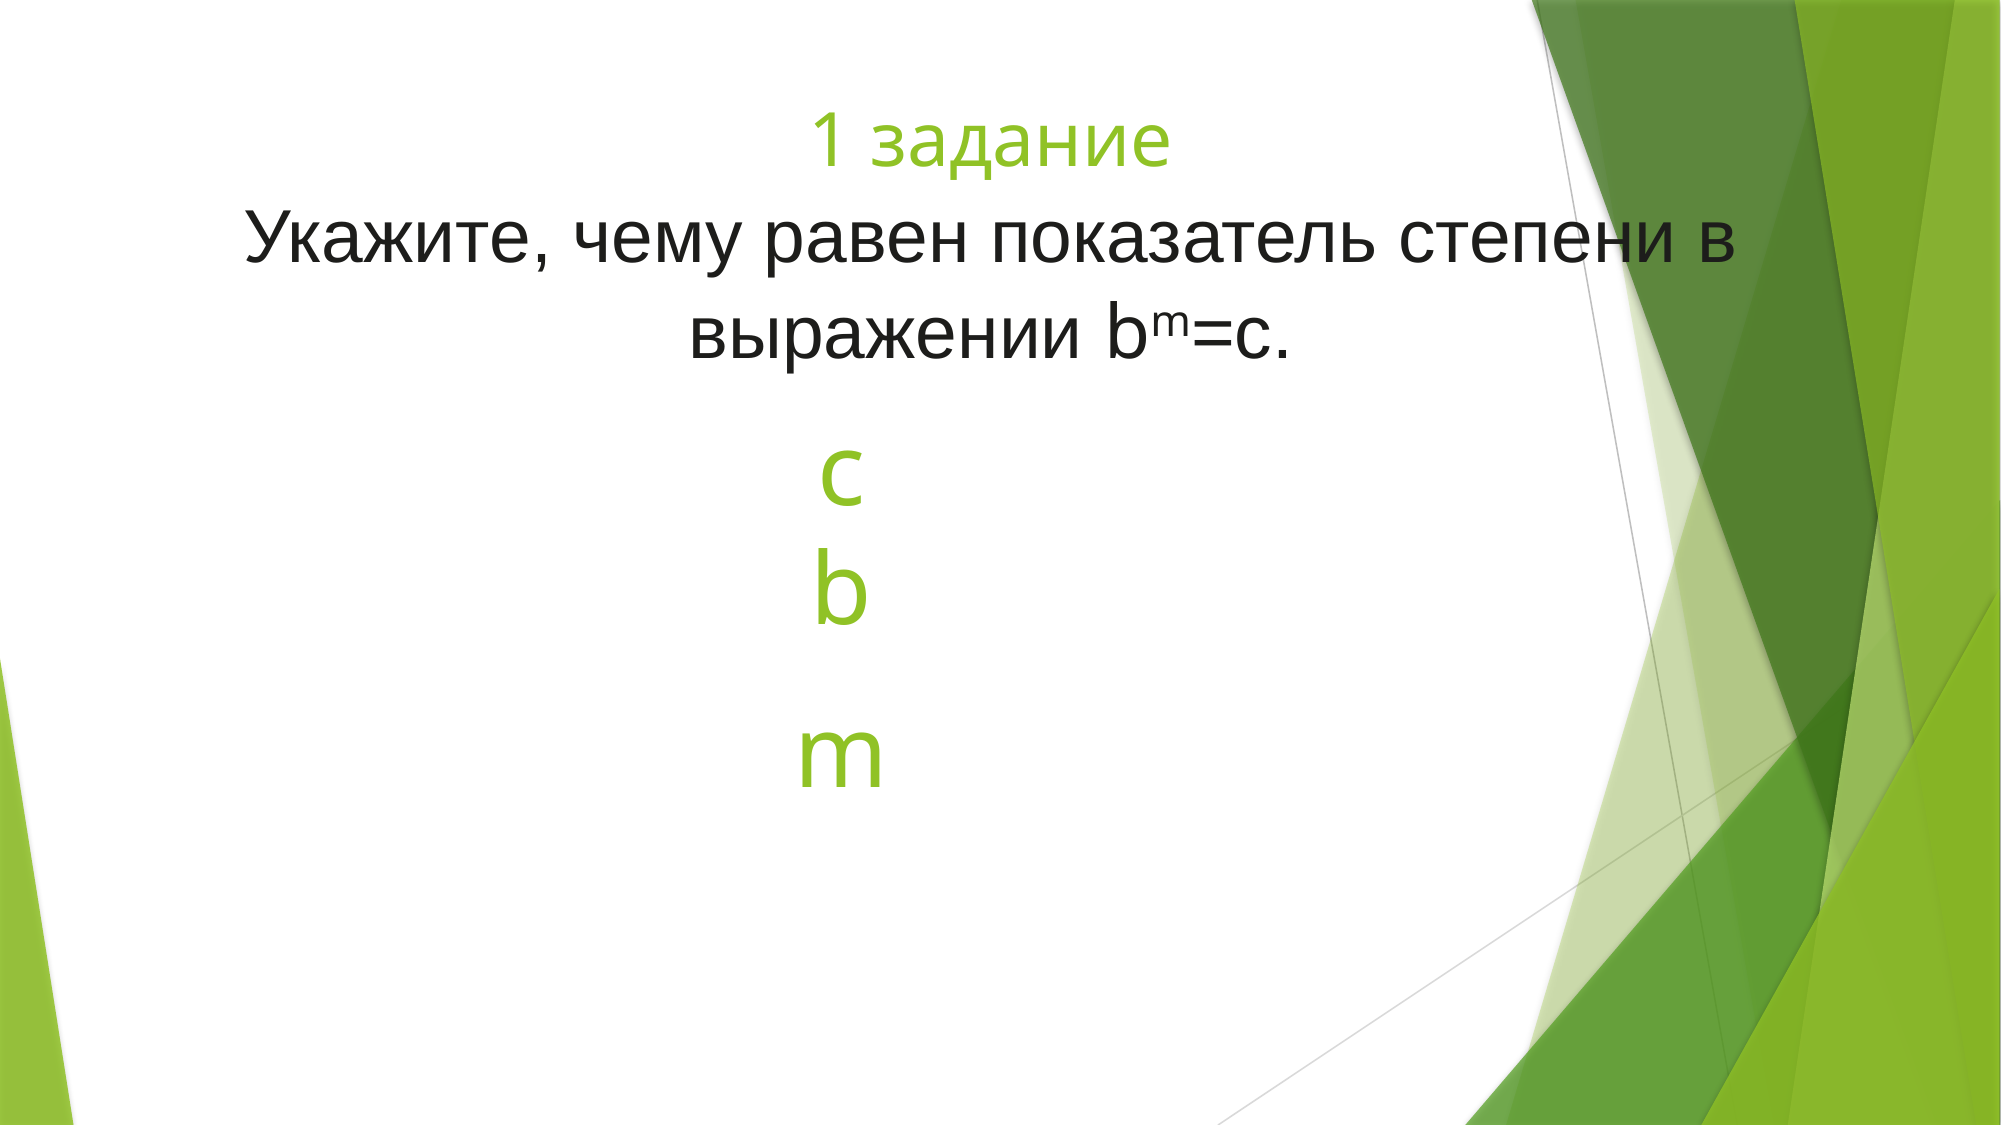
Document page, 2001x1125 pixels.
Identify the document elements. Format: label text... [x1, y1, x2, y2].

text_box m [136, 679, 1547, 814]
text_box c b [136, 397, 1547, 644]
text_box 1 задание Укажите, чему равен показатель степени в выражении bm=c. [136, 77, 1846, 375]
